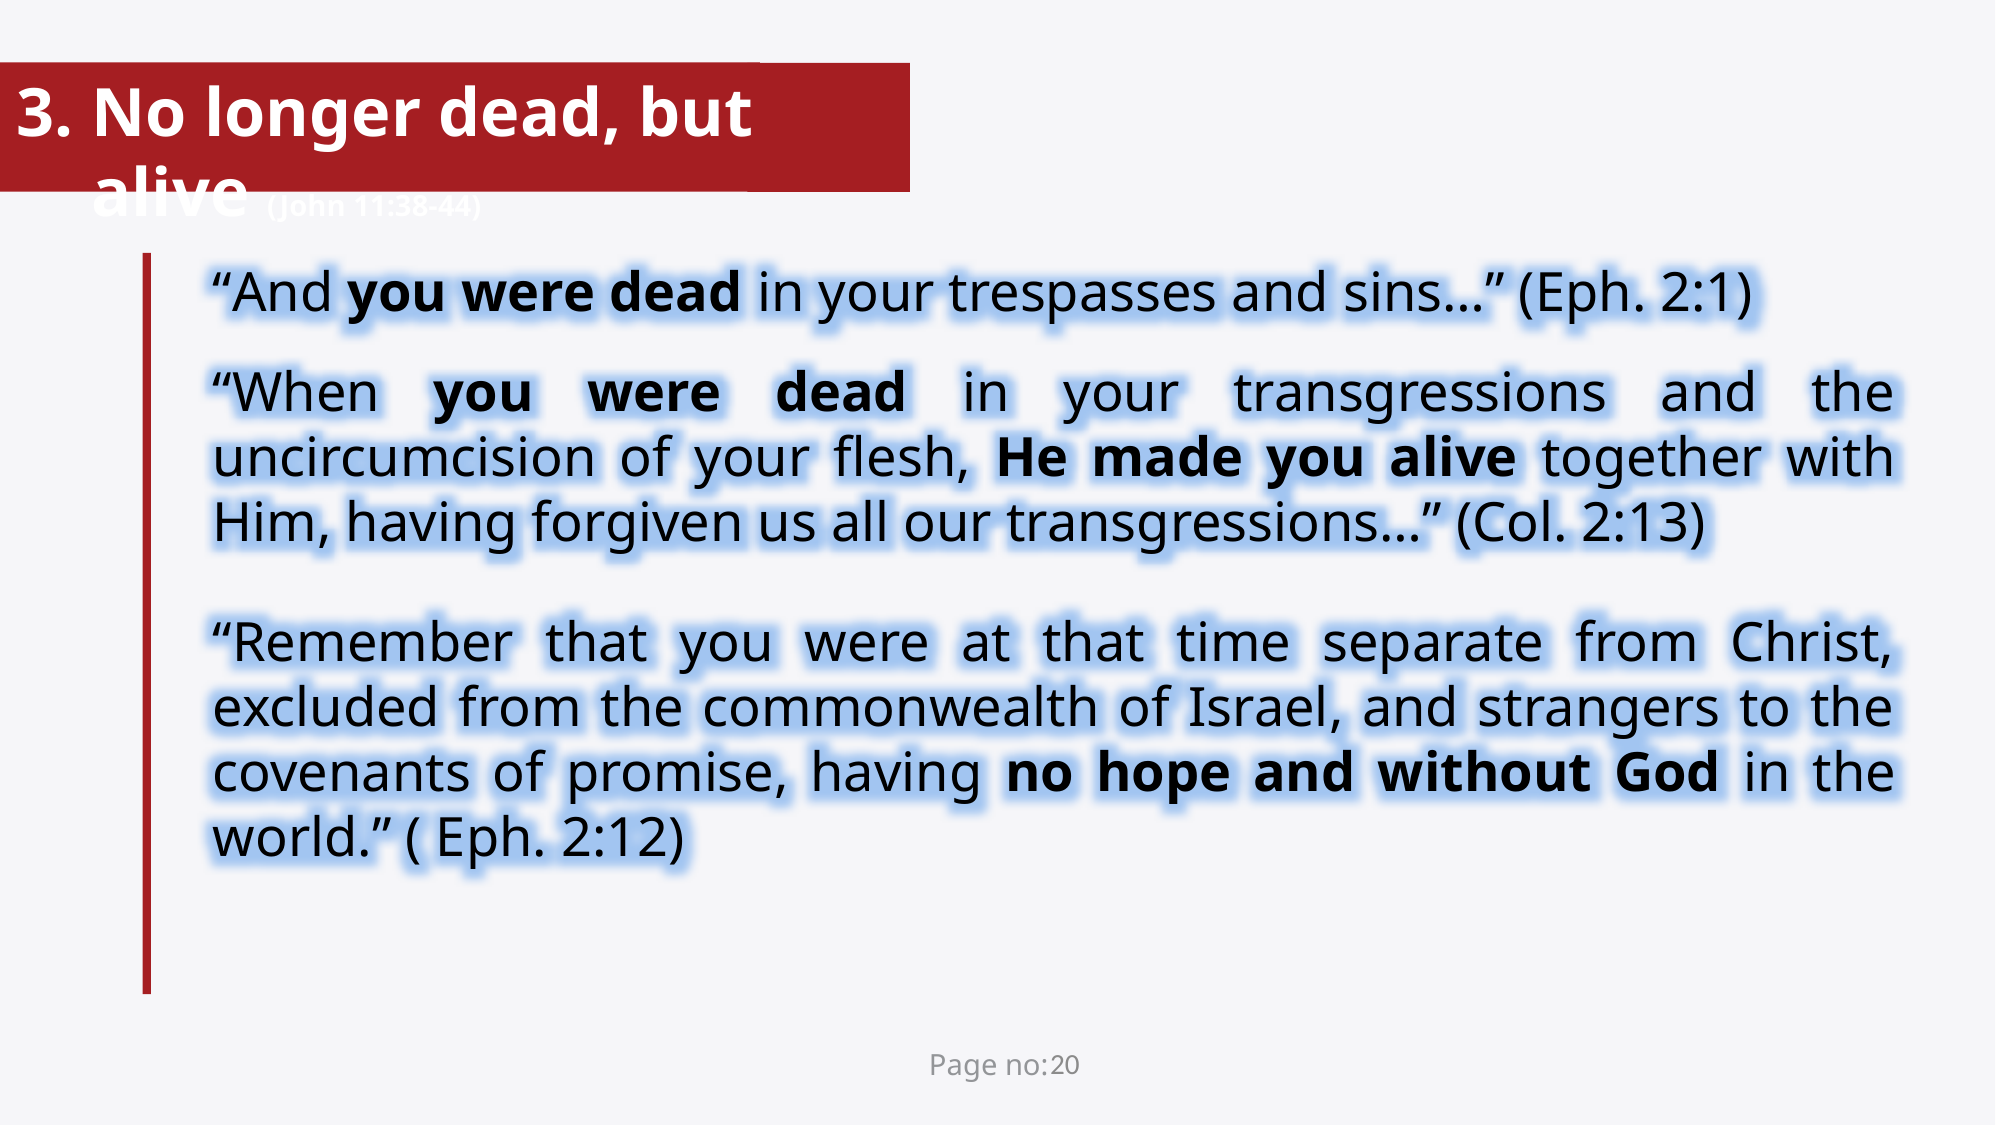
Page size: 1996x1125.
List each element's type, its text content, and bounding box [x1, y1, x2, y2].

text_box “And you were dead in your trespasses and sins…” (Eph. 2:1) [198, 249, 1911, 330]
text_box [1, 62, 911, 194]
text_box “Remember that you were at that time separate from Christ, excluded from the commonwealth of Israel, and strangers to the covenants of promise, having no hope and without God in the world.” ( Eph. 2:12) [198, 599, 1911, 875]
text_box “When you were dead in your transgressions and the uncircumcision of your flesh, He made you alive together with Him, having forgiven us all our transgressions…” (Col. 2:13) [198, 349, 1911, 560]
